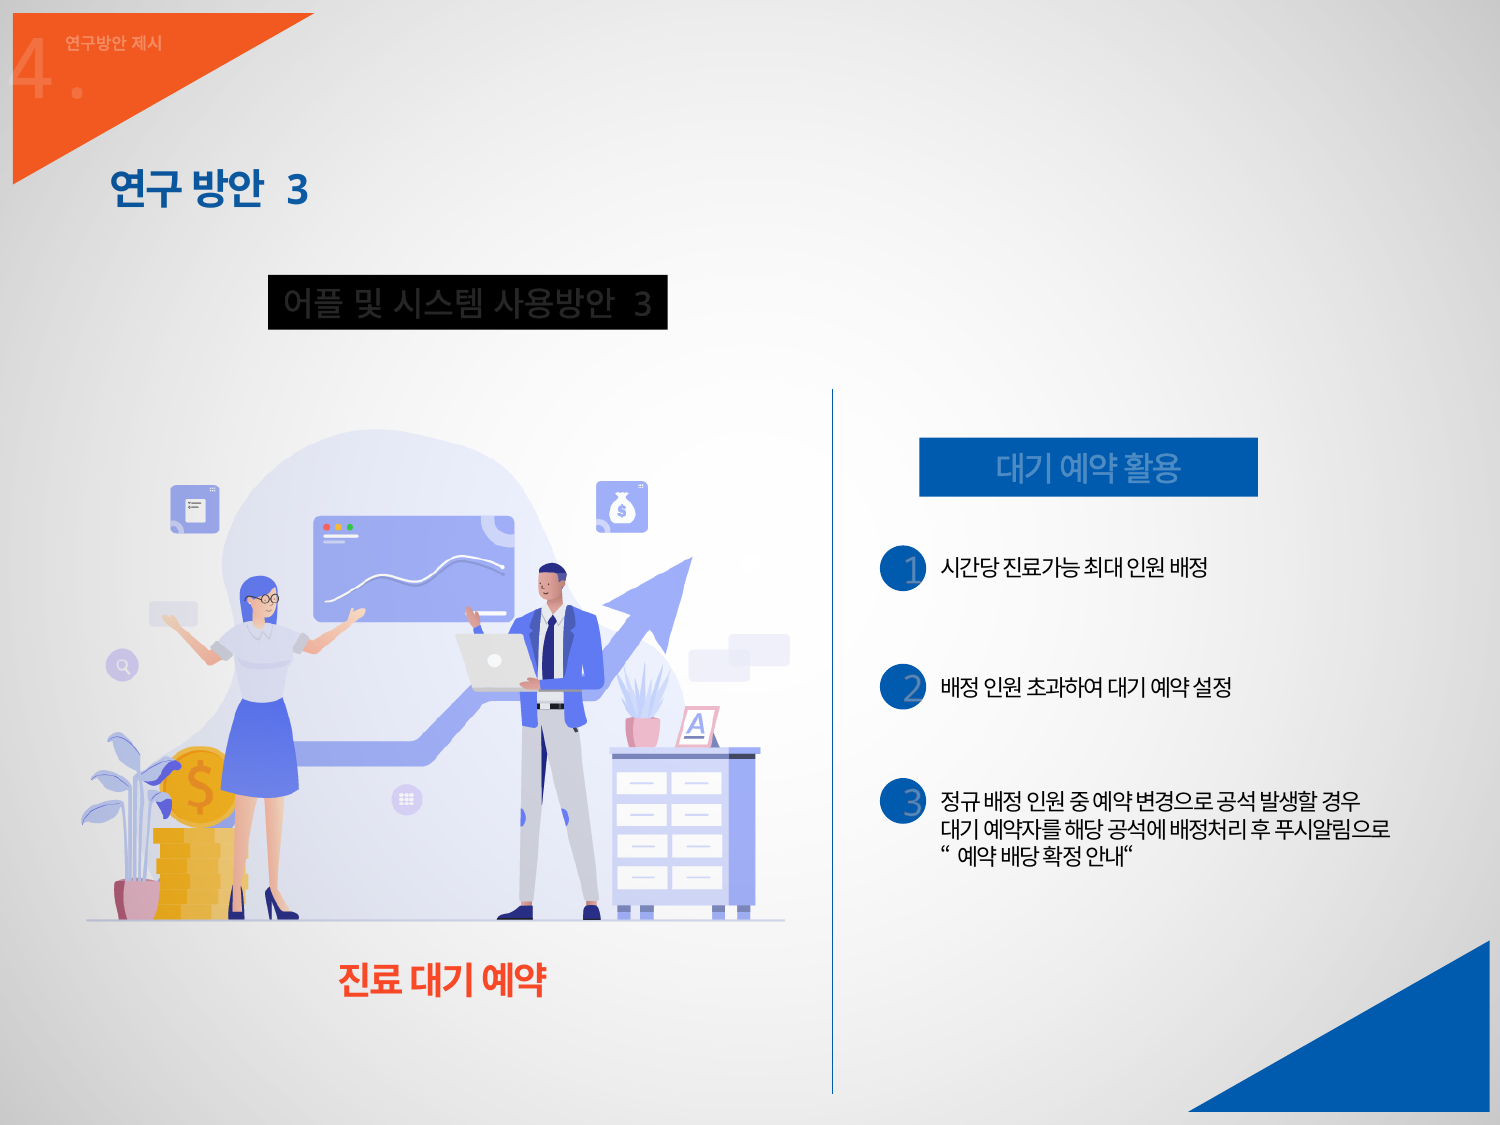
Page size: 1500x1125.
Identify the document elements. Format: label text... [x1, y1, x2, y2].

text_box [10, 11, 317, 187]
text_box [879, 545, 1500, 592]
picture [75, 401, 799, 934]
text_box 진료 대기 예약 [322, 949, 563, 1009]
text_box [0, 0, 1500, 1125]
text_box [242, 130, 755, 331]
text_box 대기 예약 활용 [917, 436, 1260, 499]
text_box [879, 777, 1500, 879]
text_box [1186, 938, 1492, 1114]
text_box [879, 663, 1500, 710]
text_box 연구방안 제시 [50, 25, 178, 60]
text_box 4. [0, 7, 117, 122]
